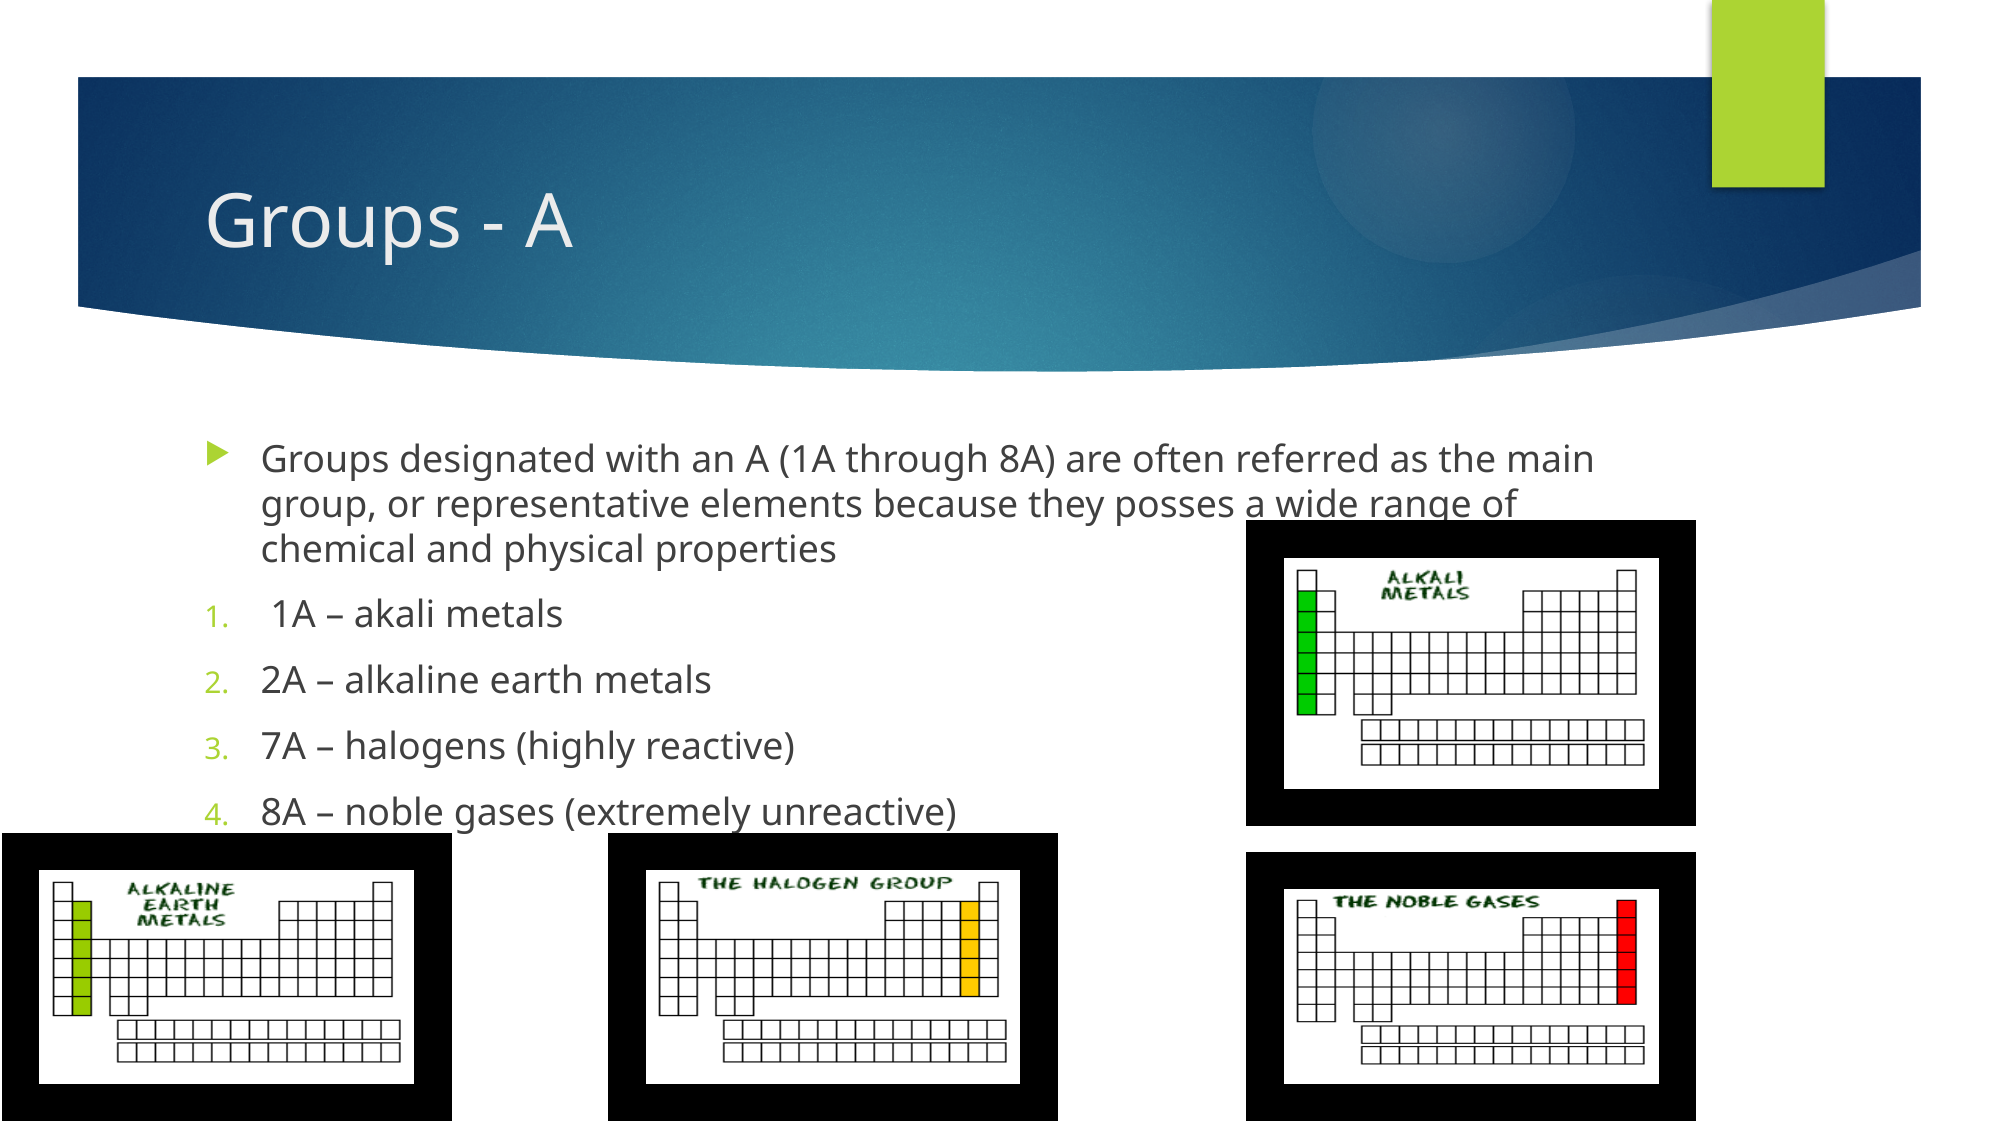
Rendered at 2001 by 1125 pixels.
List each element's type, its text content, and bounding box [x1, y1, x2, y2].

picture [38, 870, 415, 1084]
picture [1283, 889, 1659, 1084]
picture [645, 870, 1021, 1084]
title Groups - A [189, 159, 1627, 276]
picture [1283, 557, 1659, 789]
list Groups designated with an A (1A through 8A) are often referred as the main group, or representative elements because they posses a wide range of chemical and physical properties 1A – akali metals 2A – alkaline earth metals 7A – halogens (highly reactive) 8A – noble gases (extremely unreactive) [189, 427, 1627, 988]
